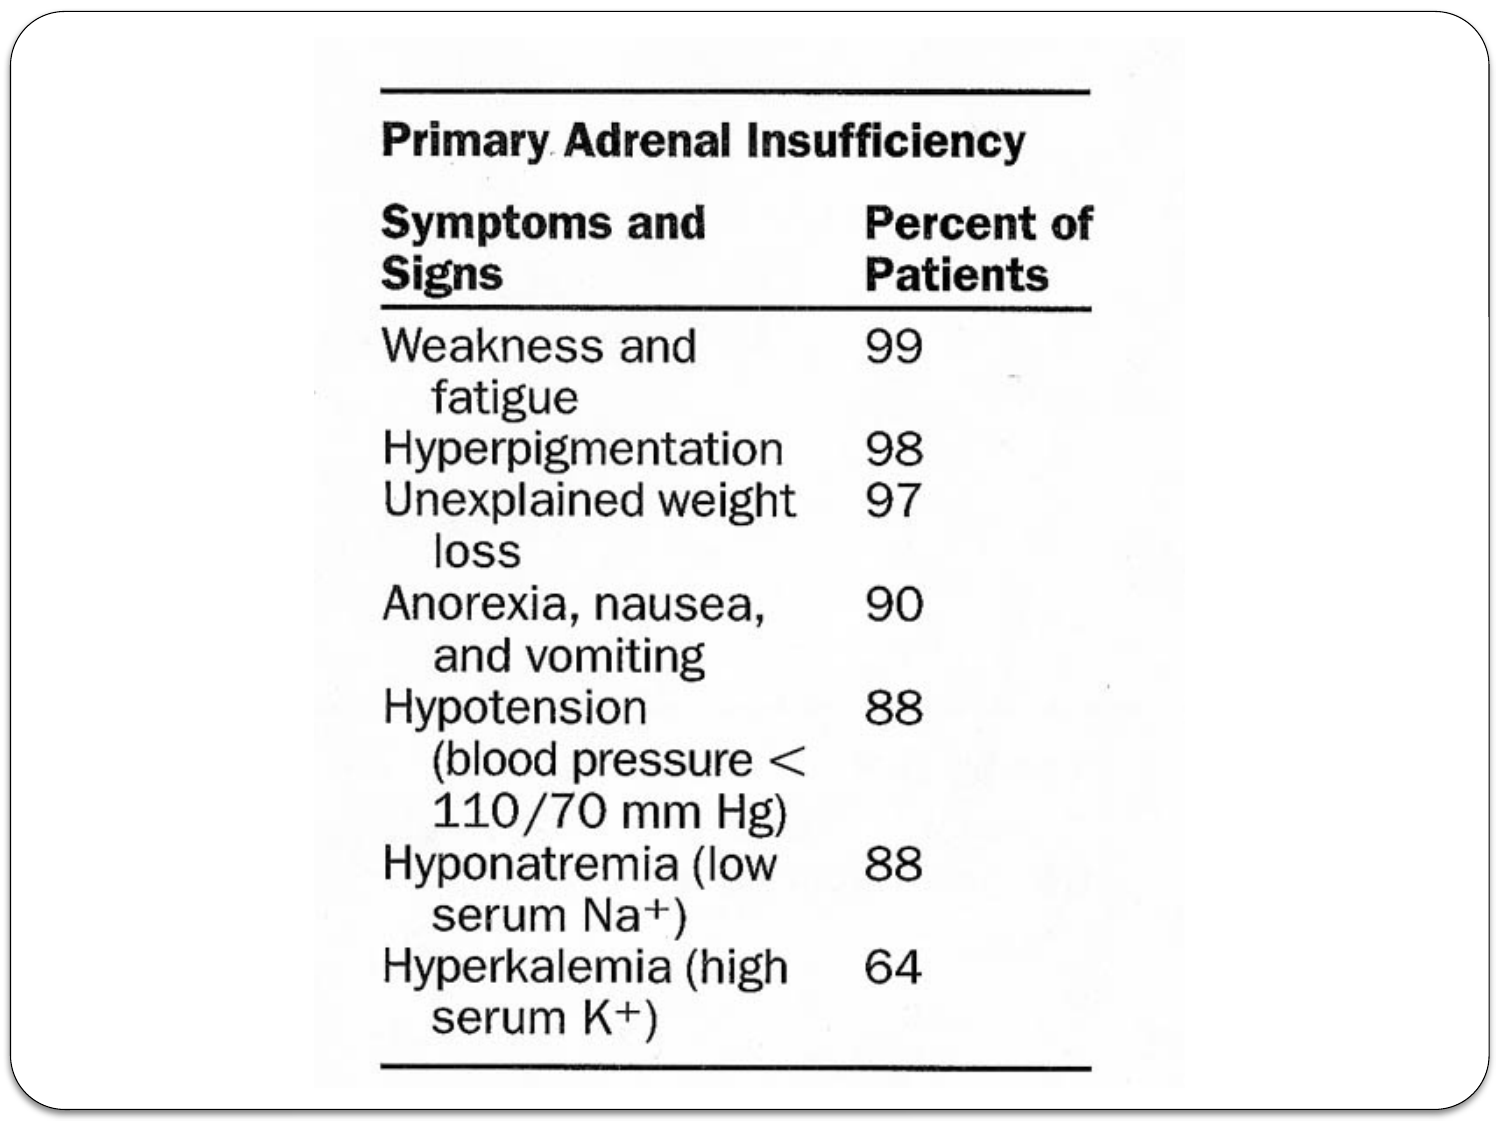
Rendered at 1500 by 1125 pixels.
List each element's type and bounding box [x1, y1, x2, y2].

picture [314, 37, 1186, 1088]
